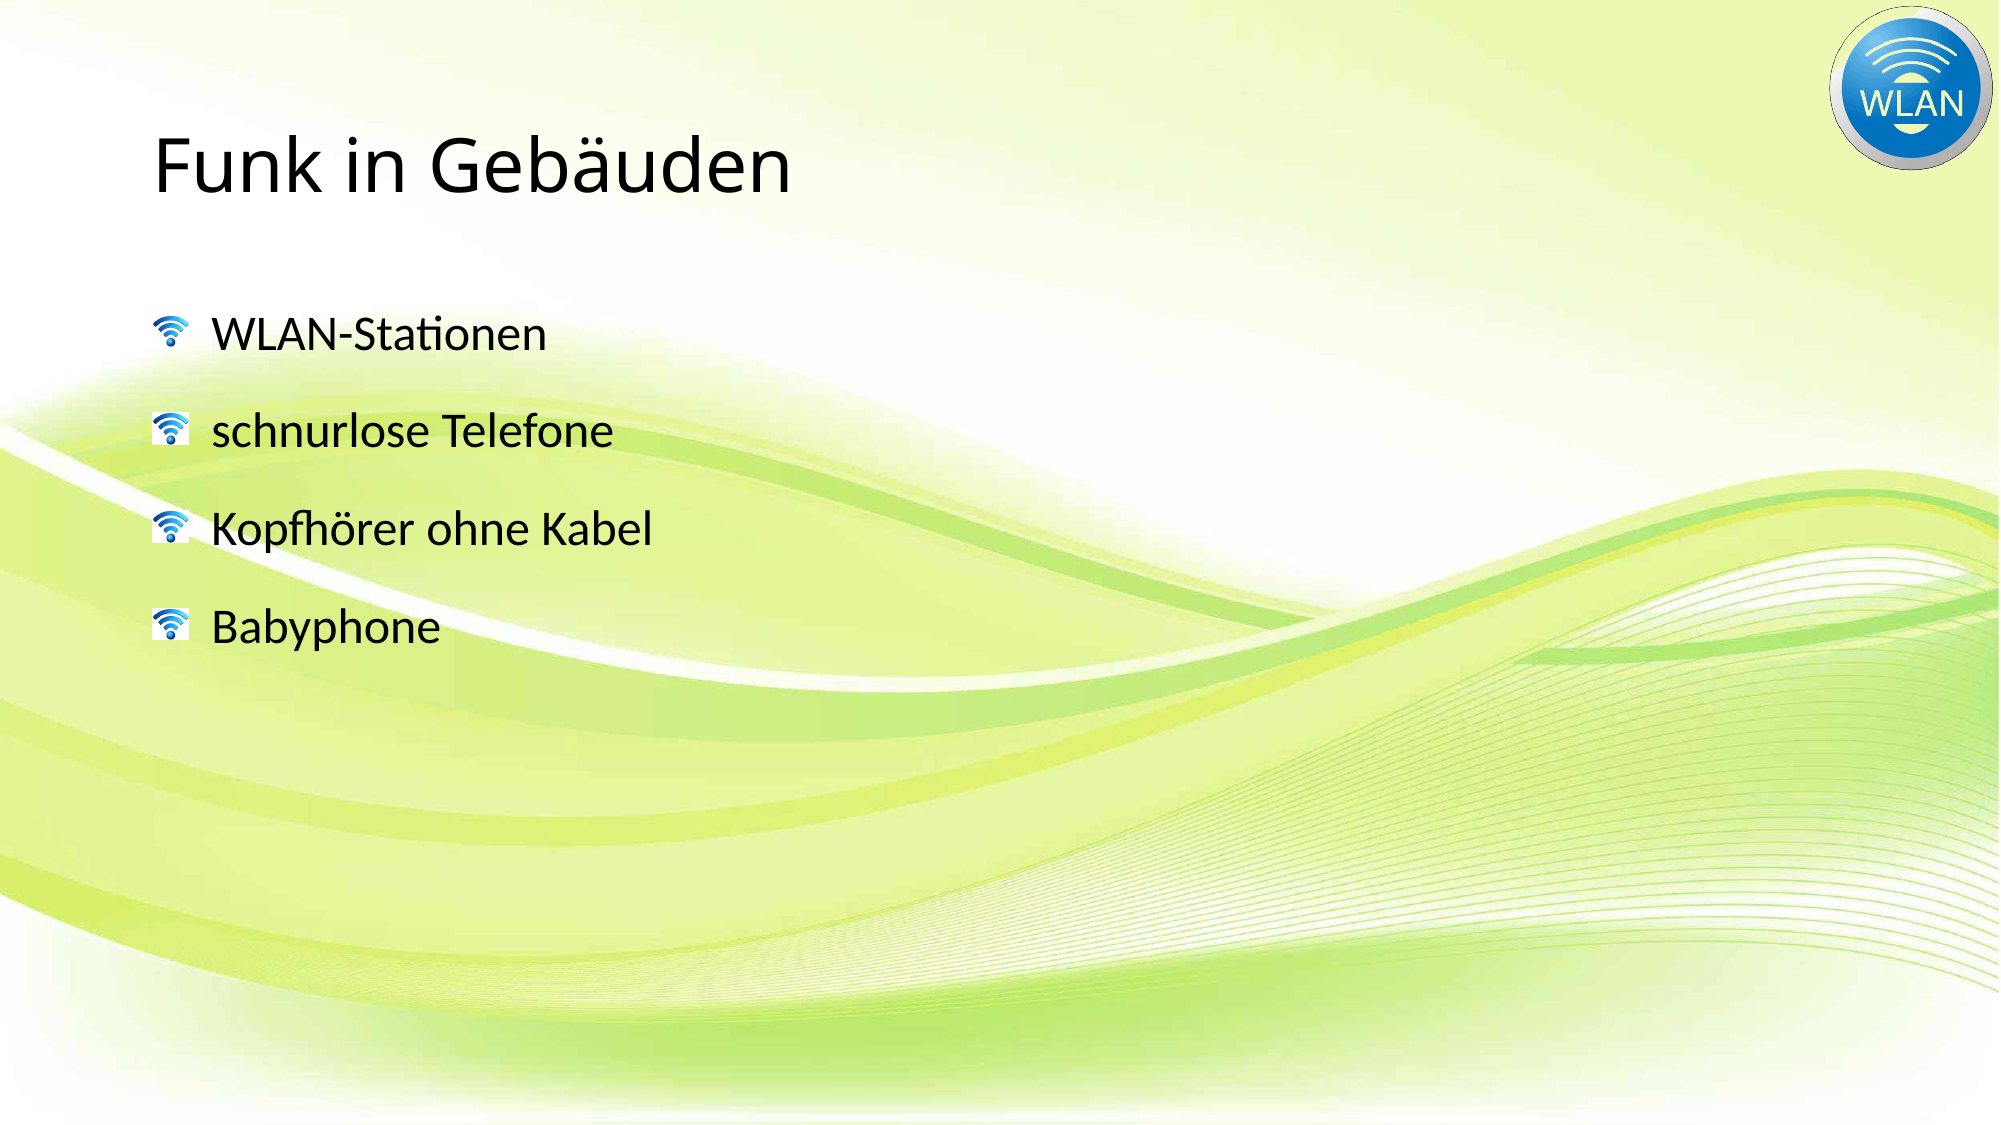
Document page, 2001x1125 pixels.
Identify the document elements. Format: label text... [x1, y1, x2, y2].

list WLAN-Stationen schnurlose Telefone Kopfhörer ohne Kabel Babyphone [137, 299, 1863, 1014]
picture [0, 0, 2001, 1125]
title Funk in Gebäuden [137, 59, 1863, 278]
